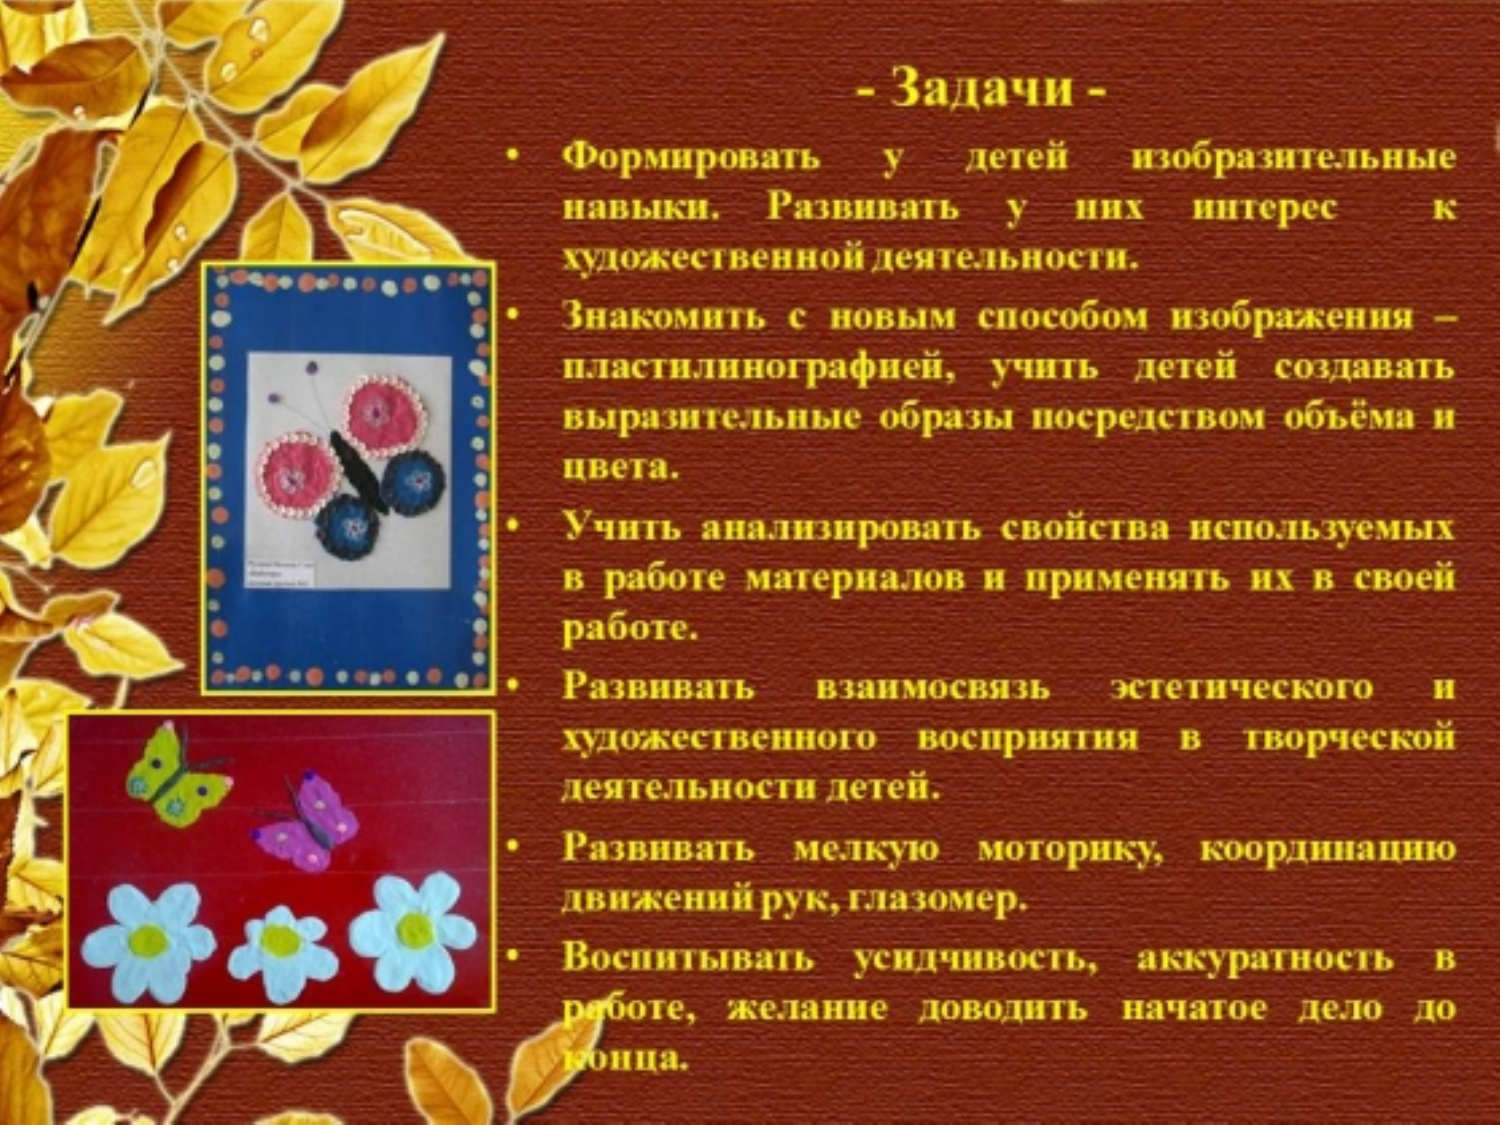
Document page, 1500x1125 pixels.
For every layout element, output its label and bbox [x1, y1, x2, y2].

list [0, 0, 1500, 1125]
